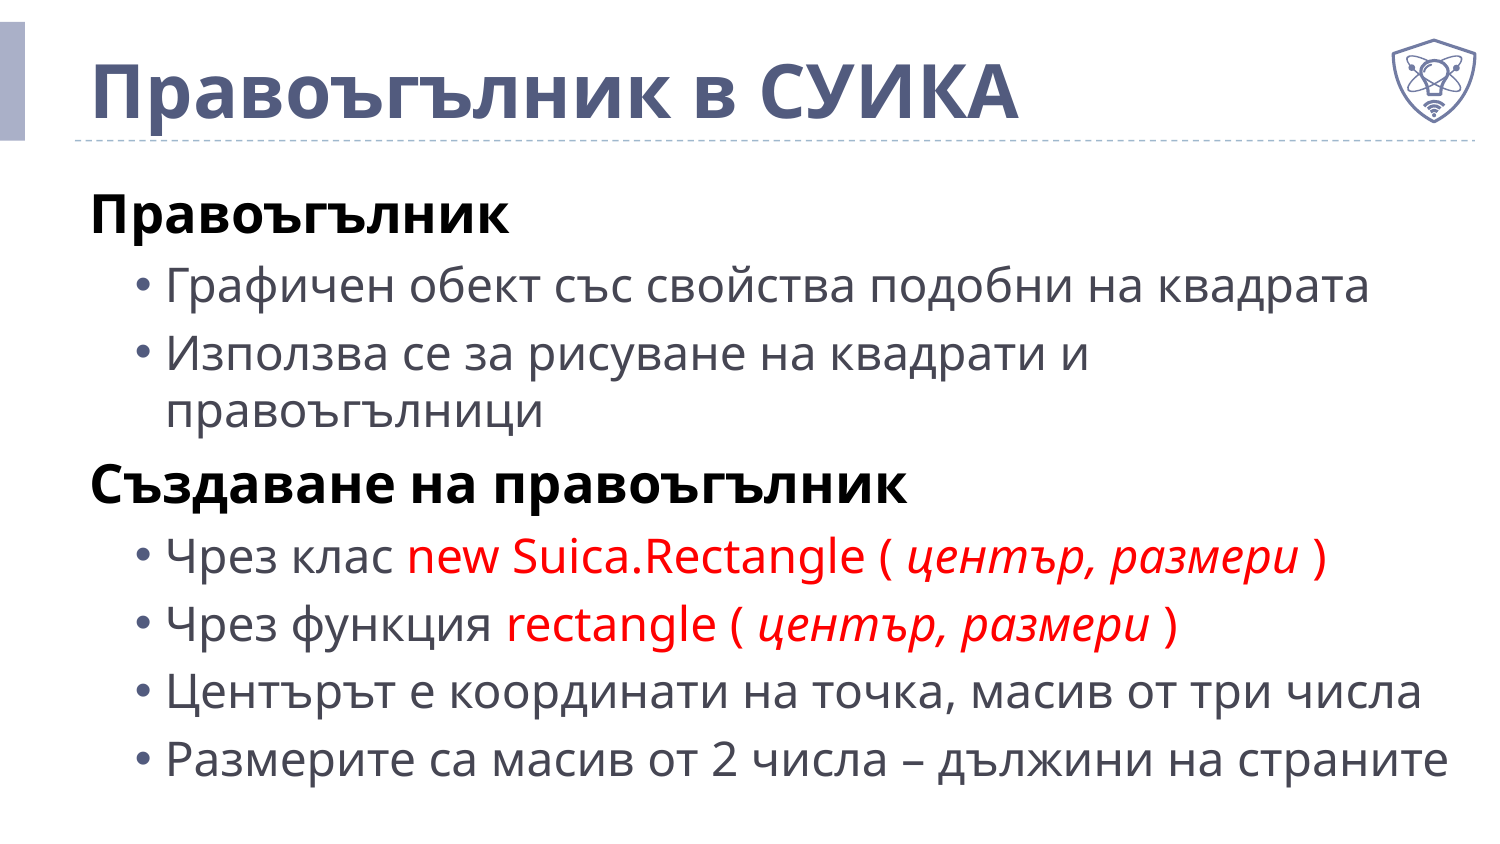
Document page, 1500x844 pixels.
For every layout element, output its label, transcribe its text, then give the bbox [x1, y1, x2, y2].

title Правоъгълник в СУИКА [75, 18, 1475, 141]
list Правоъгълник Графичен обект със свойства подобни на квадрата Използва се за рисуване на квадрати и правоъгълници Създаване на правоъгълник Чрез клас new Suica.Rectangle ( център, размери ) Чрез функция rectangle ( център, размери ) Центърът е координати на точка, масив от три числа Размерите са масив от 2 числа – дължини на страните [75, 171, 1475, 835]
